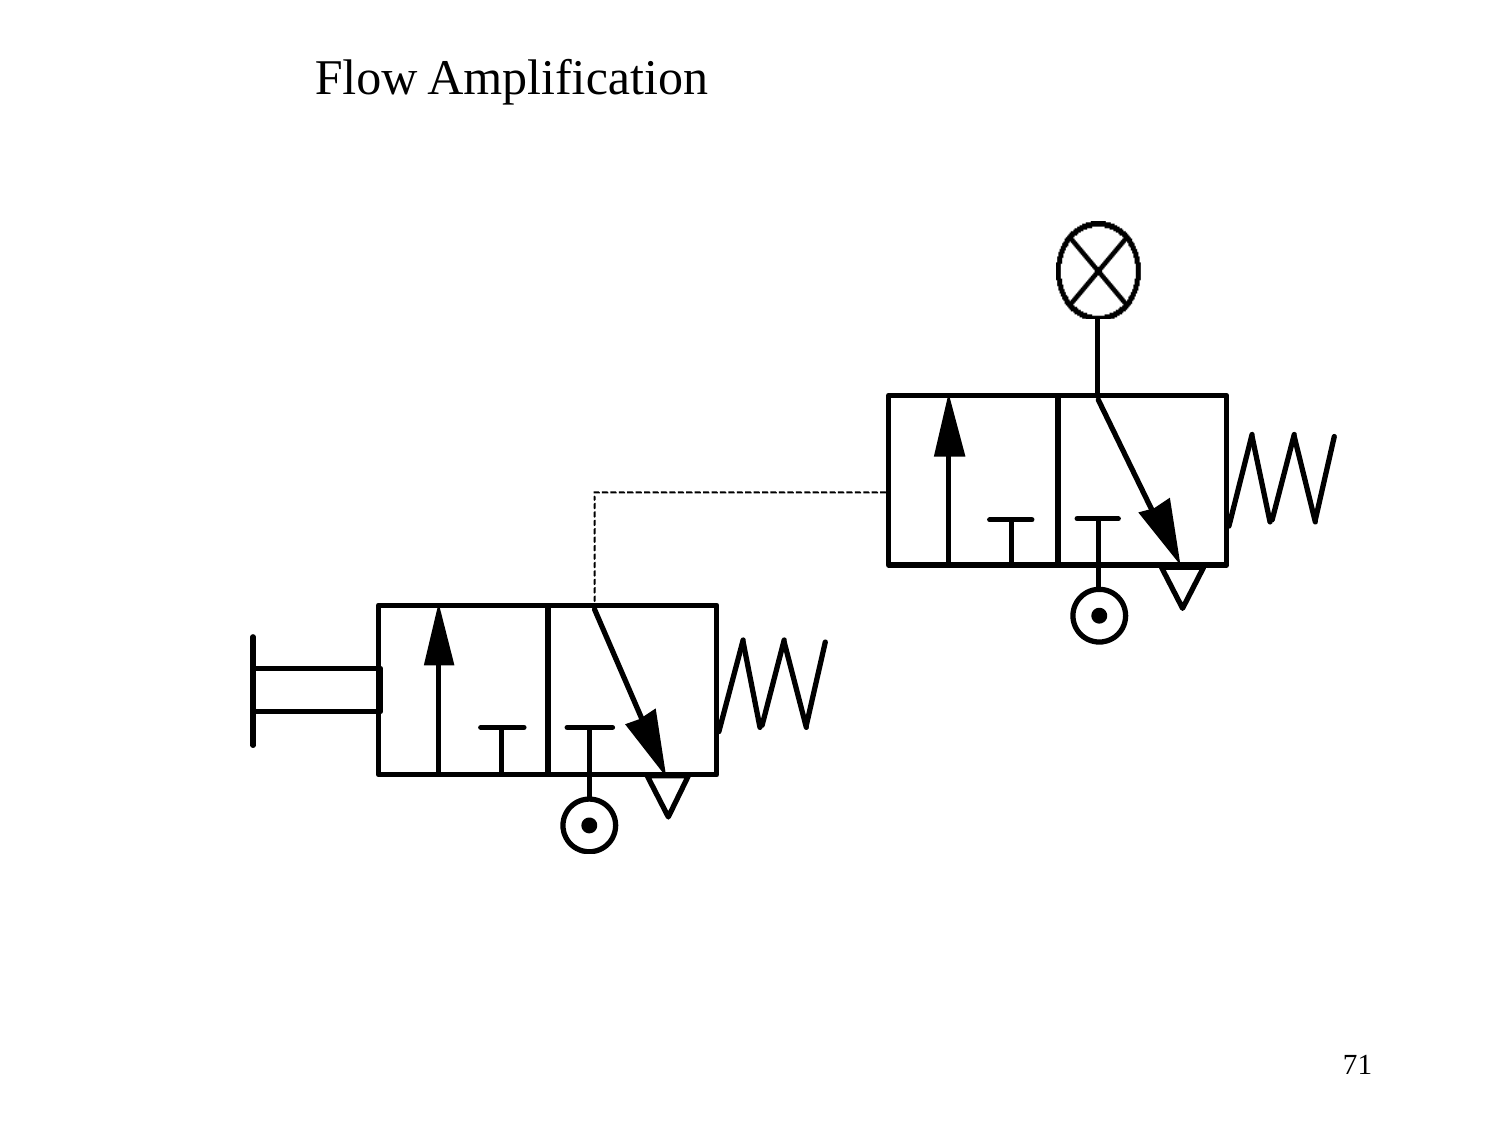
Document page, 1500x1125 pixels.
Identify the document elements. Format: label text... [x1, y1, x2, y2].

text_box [249, 219, 1338, 855]
slide_number 71 [1074, 1024, 1388, 1101]
text_box Flow Amplification [300, 37, 1238, 113]
